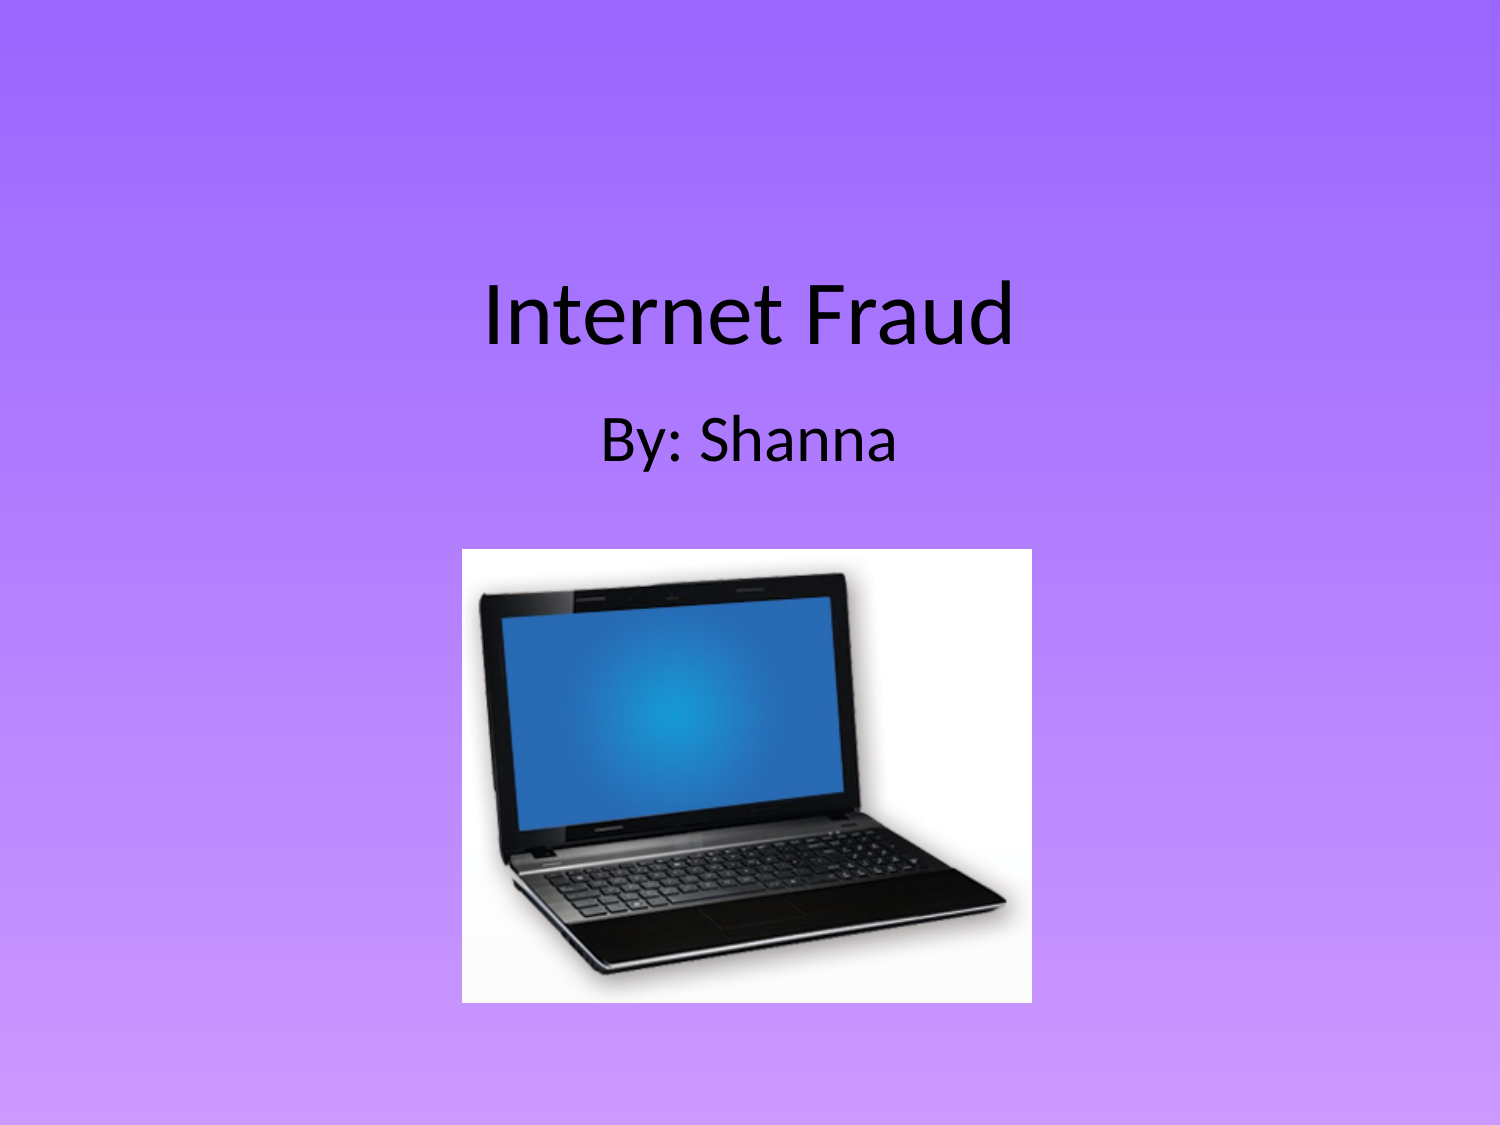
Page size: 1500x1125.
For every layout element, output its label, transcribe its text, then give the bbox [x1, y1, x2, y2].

subtitle By: Shanna [225, 387, 1275, 675]
picture [462, 549, 1032, 1003]
title Internet Fraud [112, 187, 1388, 429]
